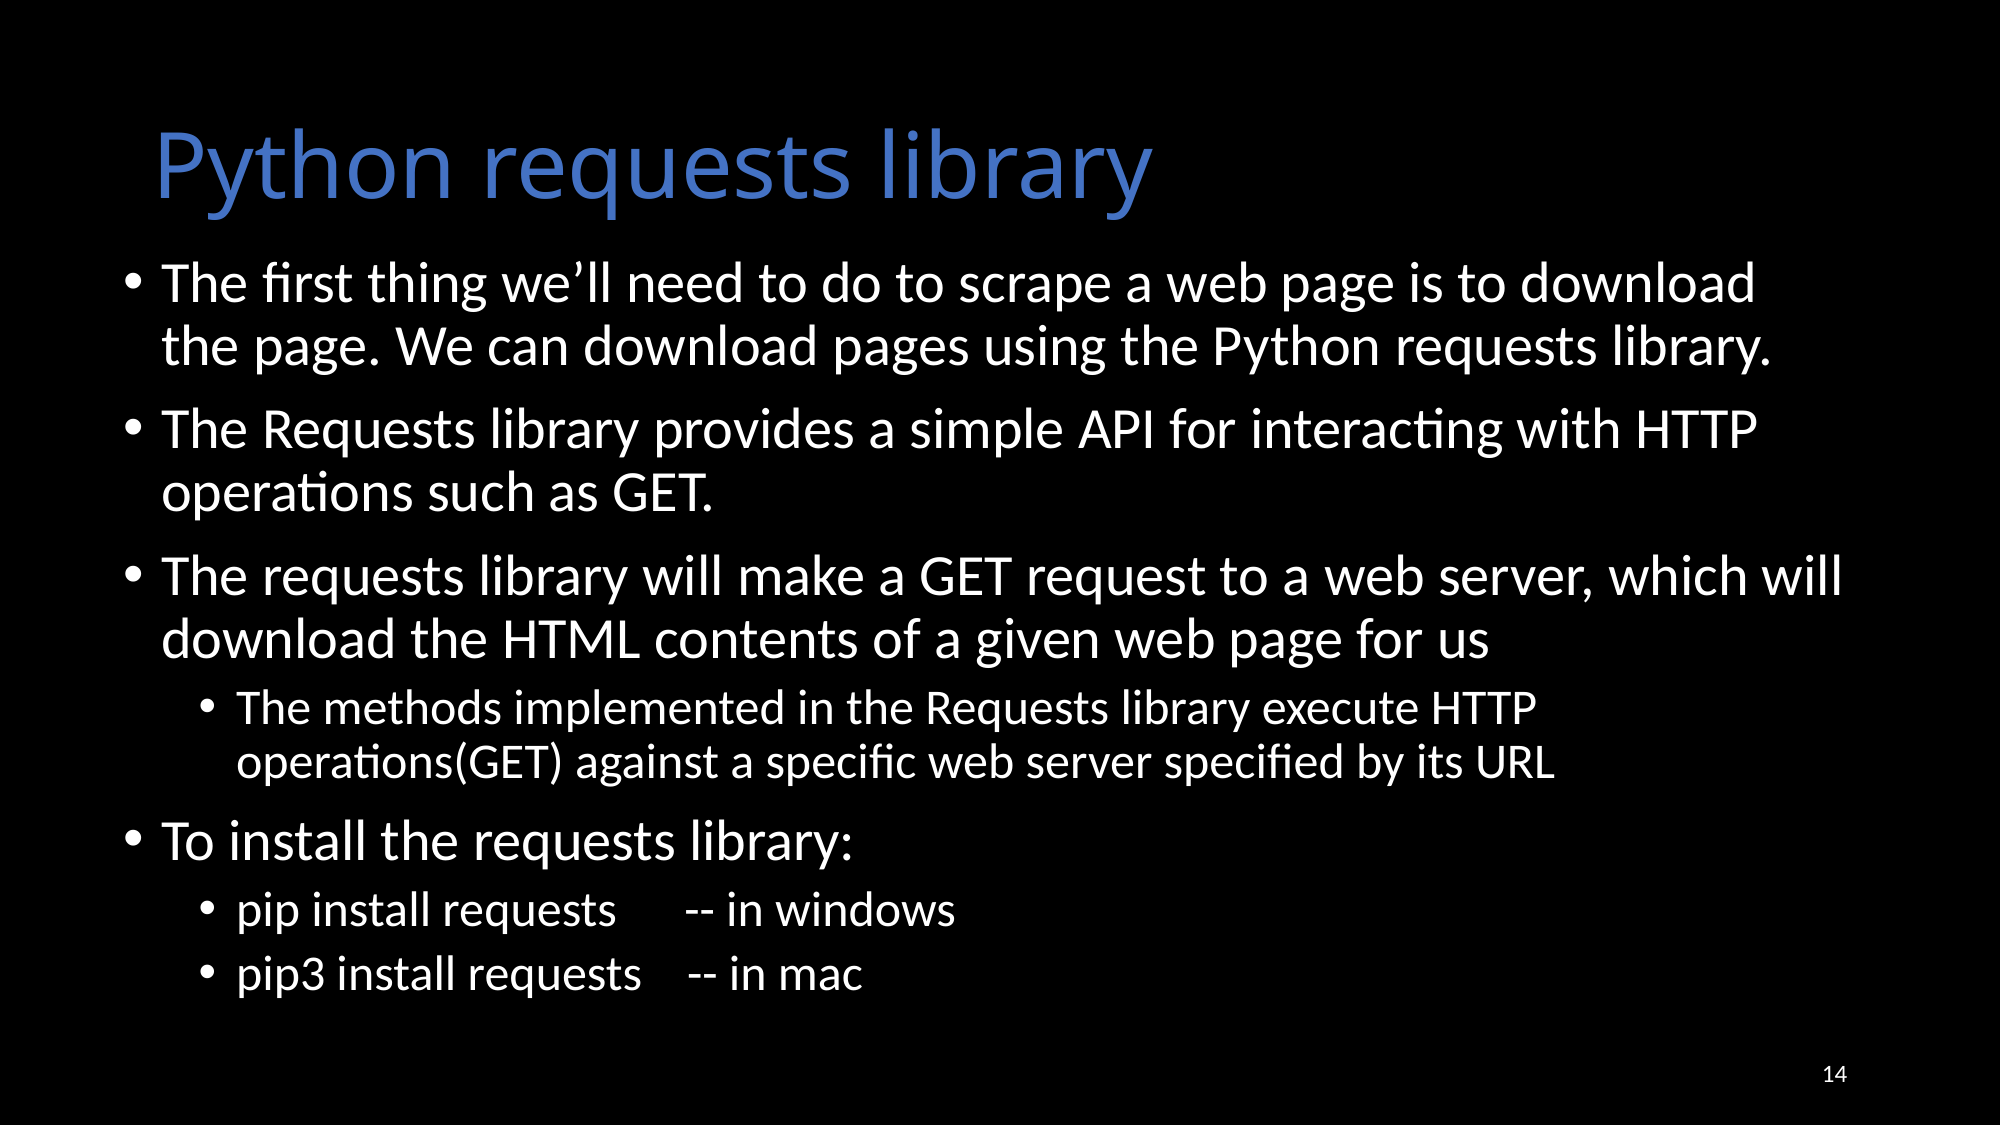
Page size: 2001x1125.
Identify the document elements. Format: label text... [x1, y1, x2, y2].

slide_number 14 [1412, 1042, 1863, 1103]
list The first thing we’ll need to do to scrape a web page is to download the page. We can download pages using the Python requests library. The Requests library provides a simple API for interacting with HTTP operations such as GET. The requests library will make a GET request to a web server, which will download the HTML contents of a given web page for us The methods implemented in the Requests library execute HTTP operations(GET) against a specific web server specified by its URL To install the requests library: pip install requests -- in windows pip3 install requests -- in mac [108, 244, 1863, 1014]
title Python requests library [137, 59, 1863, 244]
